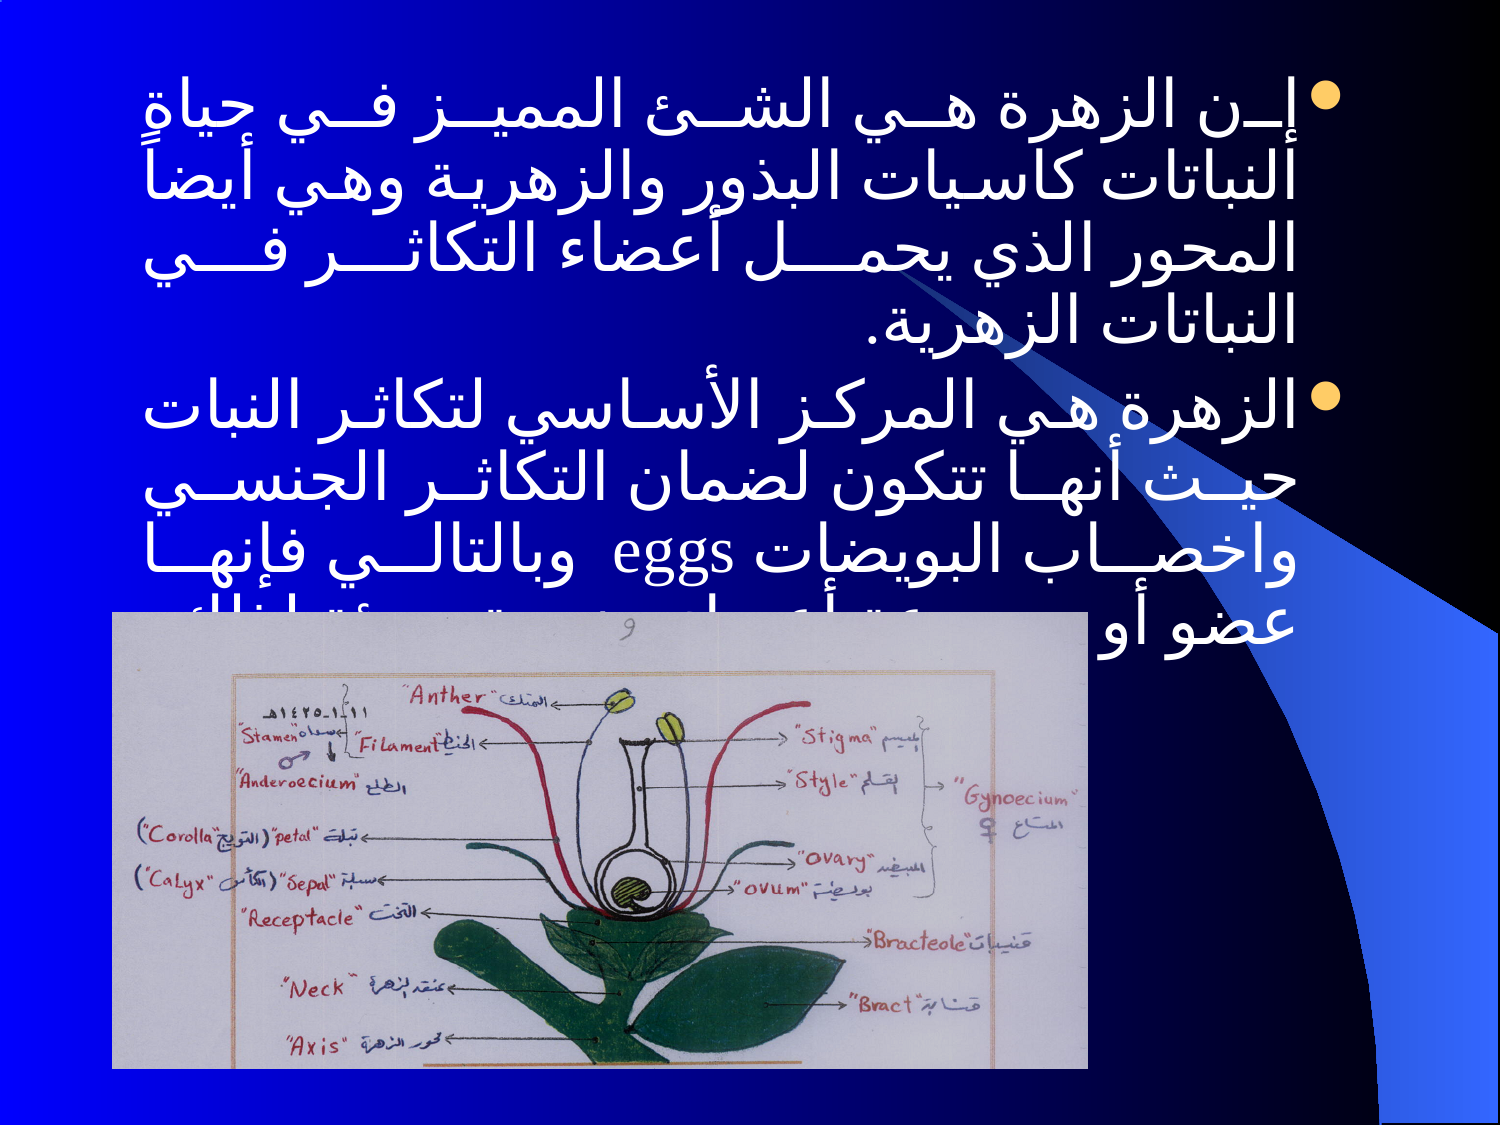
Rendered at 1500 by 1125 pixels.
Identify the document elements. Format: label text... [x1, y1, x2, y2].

list إن الزهرة هي الشئ المميز في حياة النباتات كاسيات البذور والزهرية وهي أيضاً المحور الذي يحمل أعضاء التكاثر في النباتات الزهرية. الزهرة هي المركز الأساسي لتكاثر النبات حيث أنها تتكون لضمان التكاثر الجنسي واخصاب البويضات eggs وبالتالي فإنها عضو أو مجموعة أعضاء جنسية مهيئة لذلك. [111, 62, 1388, 651]
picture [112, 612, 1088, 1069]
